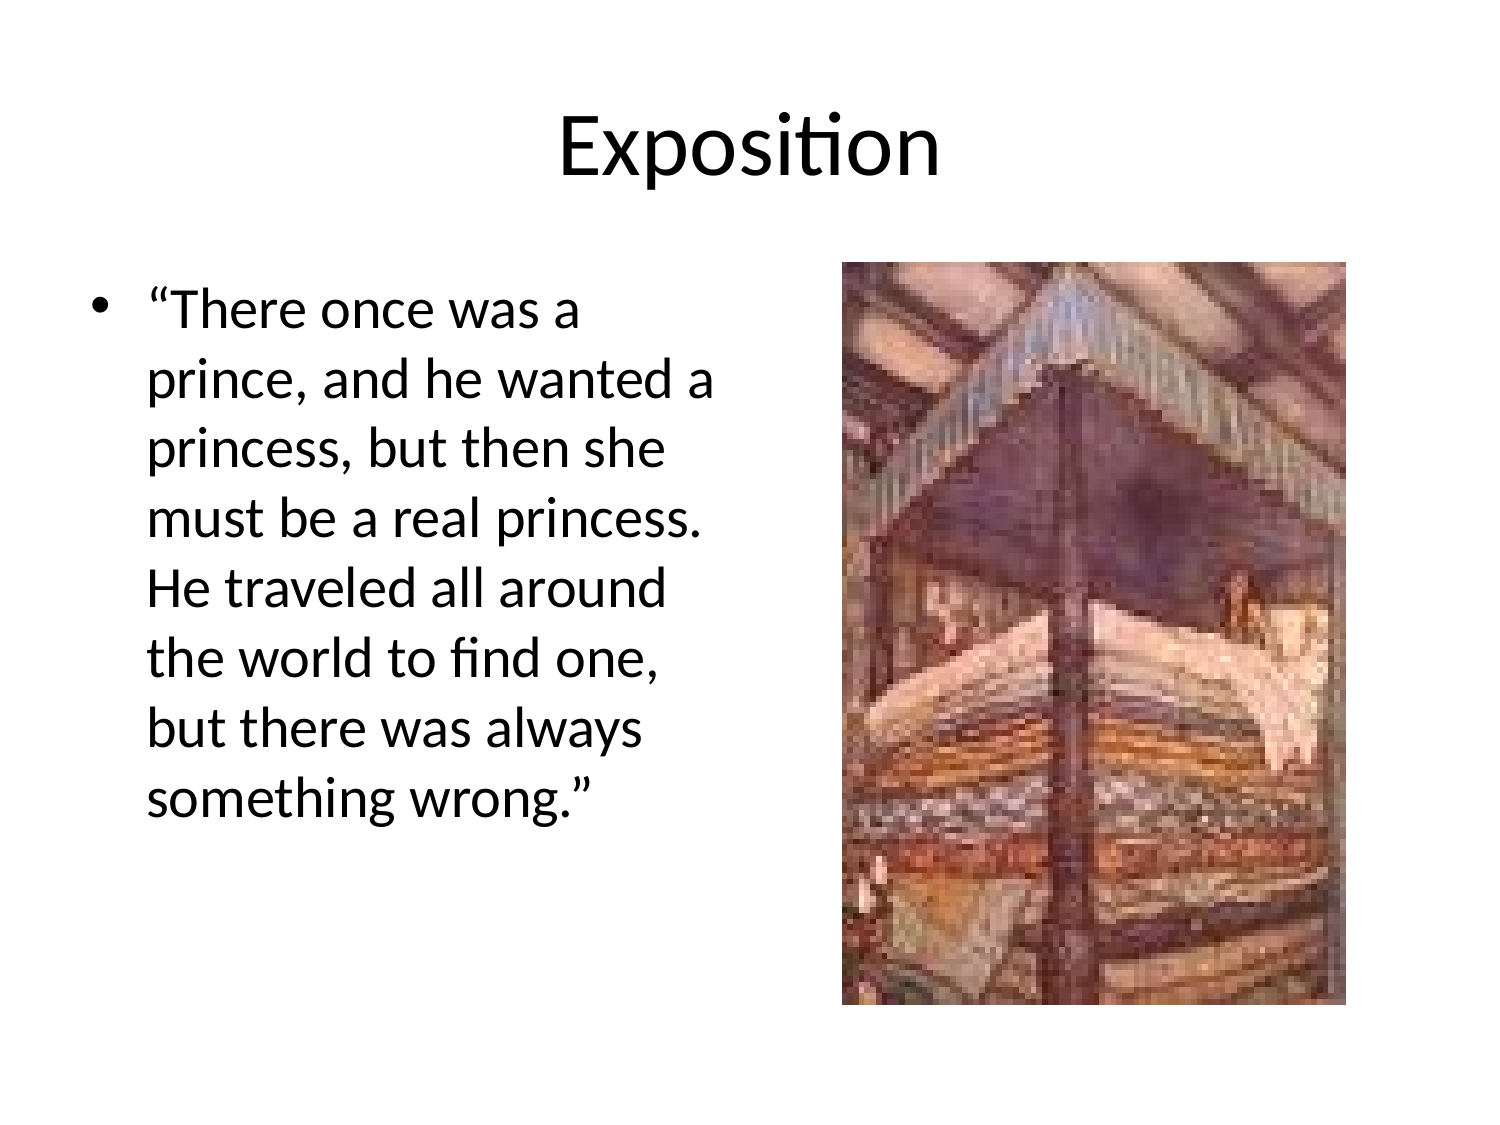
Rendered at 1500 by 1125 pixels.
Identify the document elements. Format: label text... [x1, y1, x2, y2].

title Exposition [75, 45, 1425, 233]
list “There once was a prince, and he wanted a princess, but then she must be a real princess. He traveled all around the world to find one, but there was always something wrong.” [75, 262, 738, 1005]
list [762, 262, 1426, 1006]
